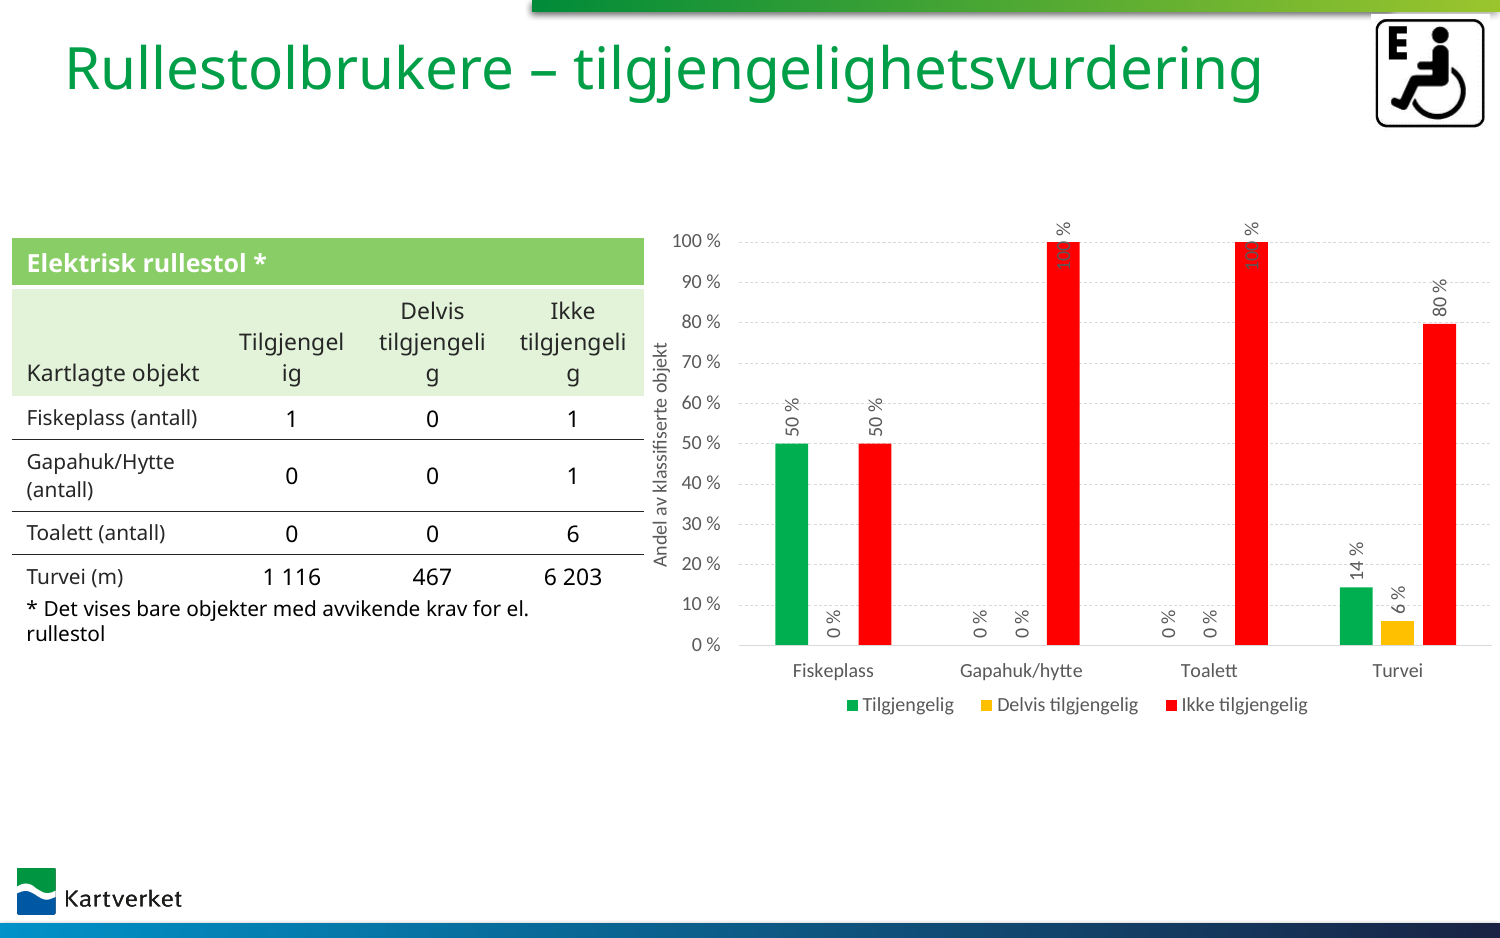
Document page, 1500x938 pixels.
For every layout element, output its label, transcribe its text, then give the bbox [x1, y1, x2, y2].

table_cell 1 [503, 396, 638, 439]
table_cell 0 [362, 440, 503, 511]
table_cell Tilgjengelig [222, 289, 362, 396]
table_cell Fiskeplass (antall) [12, 396, 222, 439]
table_cell Kartlagte objekt [12, 289, 222, 396]
table_cell 467 [362, 555, 503, 588]
table_cell Gapahuk/Hytte (antall) [12, 440, 222, 511]
table_cell 1 [503, 440, 638, 511]
text_box Rullestolbrukere – tilgjengelighetsvurdering [49, 12, 1372, 109]
table_cell Turvei (m) [12, 555, 222, 588]
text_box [1371, 13, 1491, 133]
table_cell 0 [362, 512, 503, 554]
table_cell Toalett (antall) [12, 512, 222, 554]
table_cell 0 [222, 440, 362, 511]
table_cell 0 [222, 512, 362, 554]
table_header Elektrisk rullestol * [12, 238, 638, 285]
picture [643, 218, 1500, 728]
text_box * Det vises bare objekter med avvikende krav for el. rullestol [11, 588, 597, 653]
table_cell 0 [362, 396, 503, 439]
table_cell 1 [222, 396, 362, 439]
table_cell Ikke tilgjengelig [503, 289, 638, 396]
table_cell Delvis tilgjengelig [362, 289, 503, 396]
table_cell 1 116 [222, 555, 362, 588]
table_cell 6 203 [503, 555, 638, 598]
table_cell 6 [503, 512, 638, 554]
